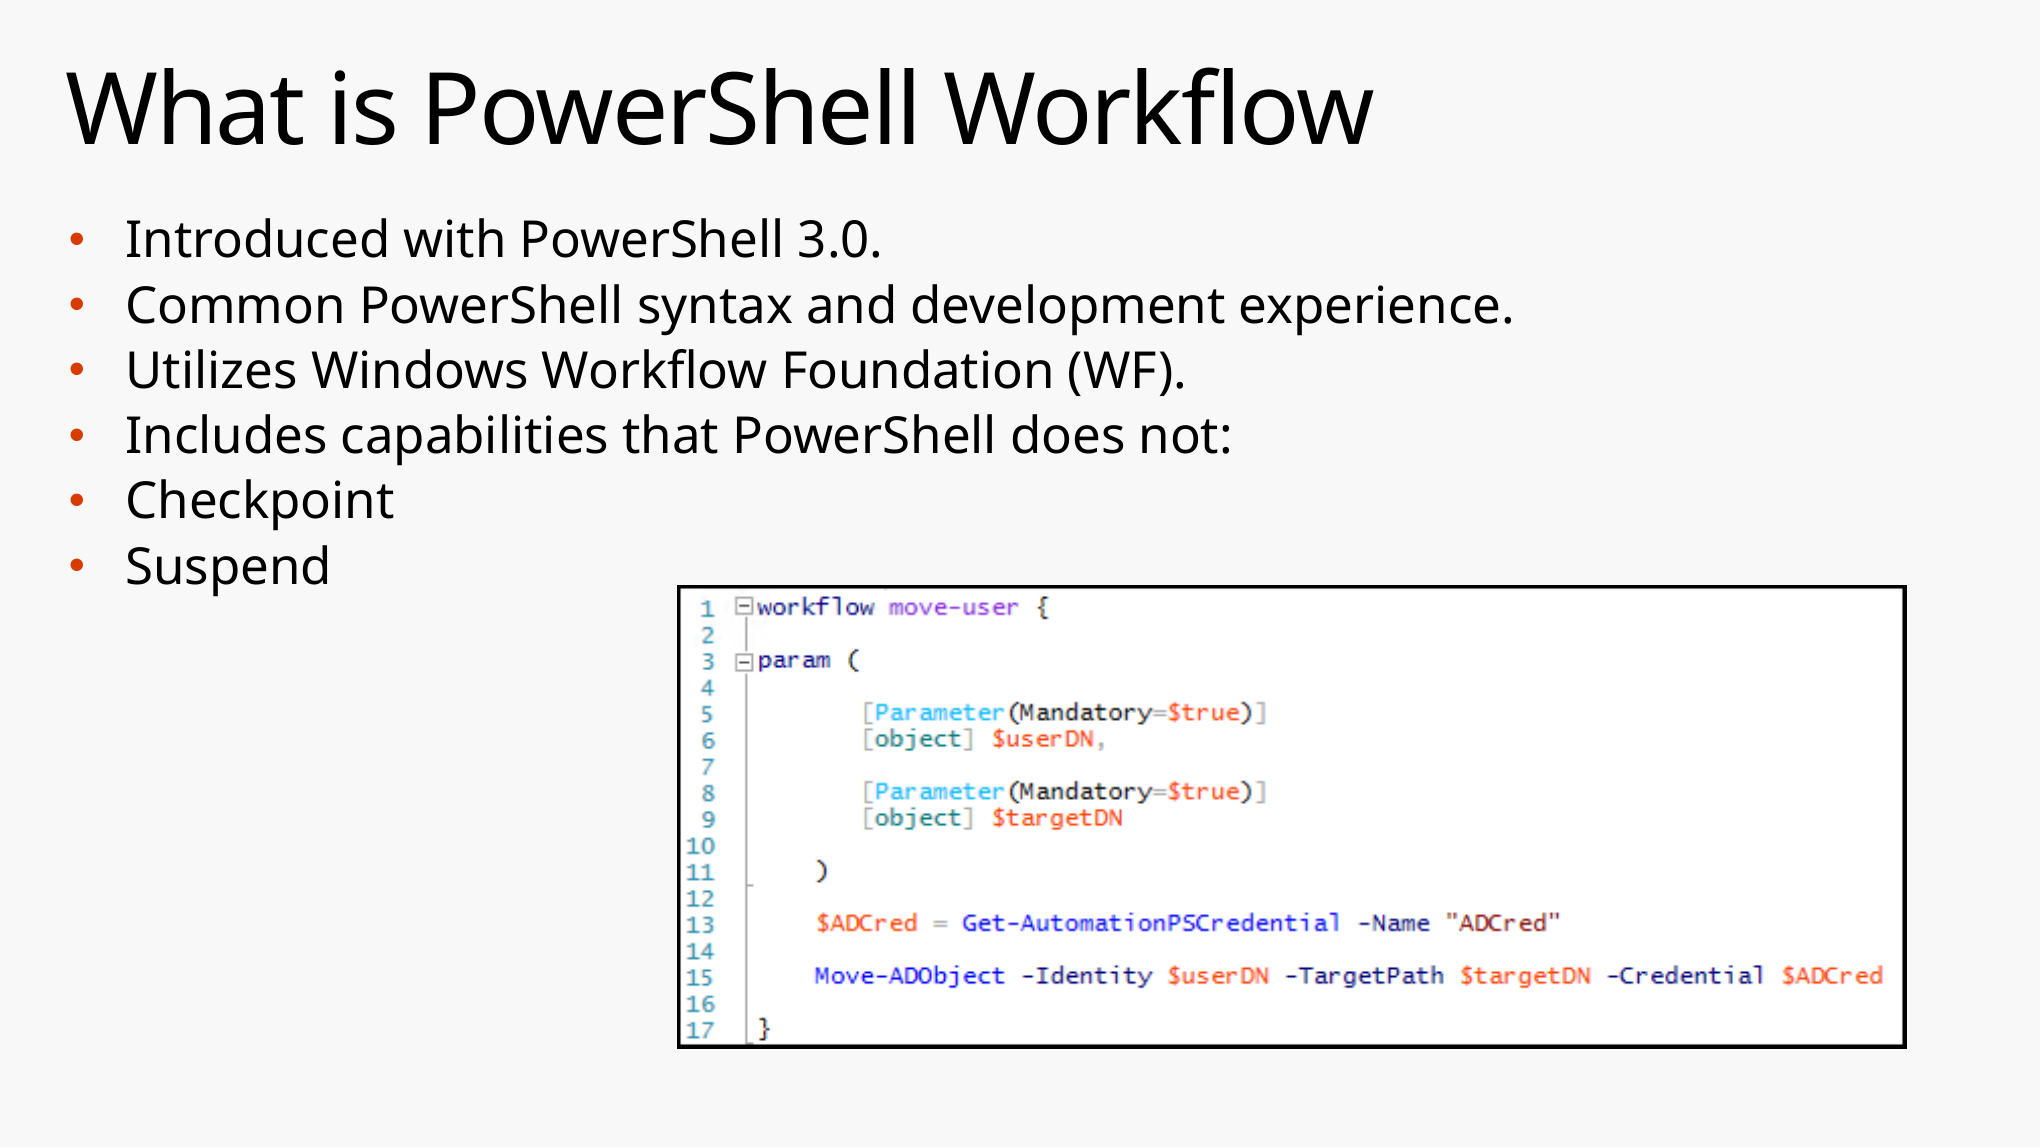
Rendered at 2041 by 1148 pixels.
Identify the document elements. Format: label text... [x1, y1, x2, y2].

list Introduced with PowerShell 3.0. Common PowerShell syntax and development experience. Utilizes Windows Workflow Foundation (WF). Includes capabilities that PowerShell does not: Checkpoint Suspend [45, 198, 1996, 1125]
title What is PowerShell Workflow [45, 48, 1996, 198]
picture [677, 585, 1908, 1049]
